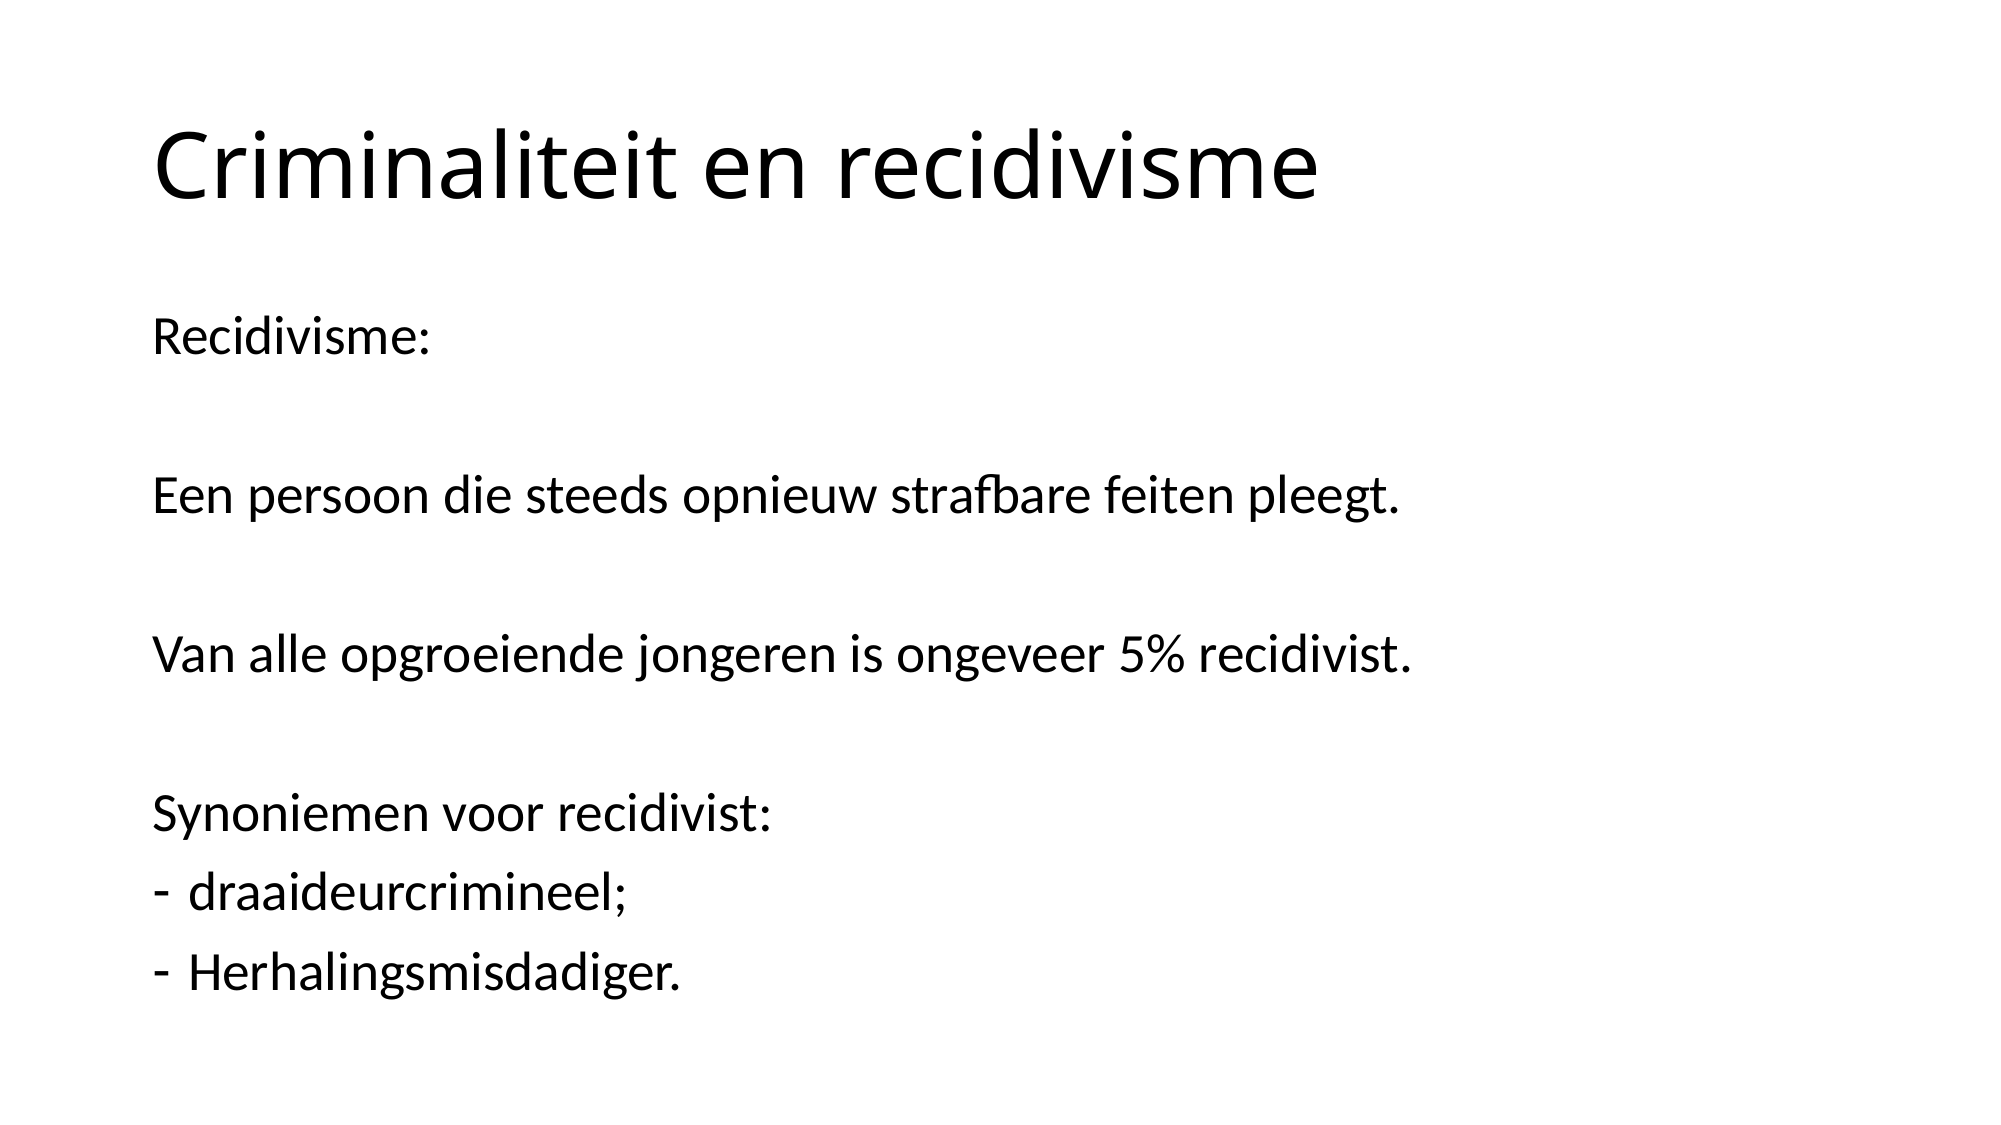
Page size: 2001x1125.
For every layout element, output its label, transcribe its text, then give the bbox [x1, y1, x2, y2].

list Recidivisme: Een persoon die steeds opnieuw strafbare feiten pleegt. Van alle opgroeiende jongeren is ongeveer 5% recidivist. Synoniemen voor recidivist: draaideurcrimineel; Herhalingsmisdadiger. [137, 299, 1863, 1014]
title Criminaliteit en recidivisme [137, 59, 1863, 278]
